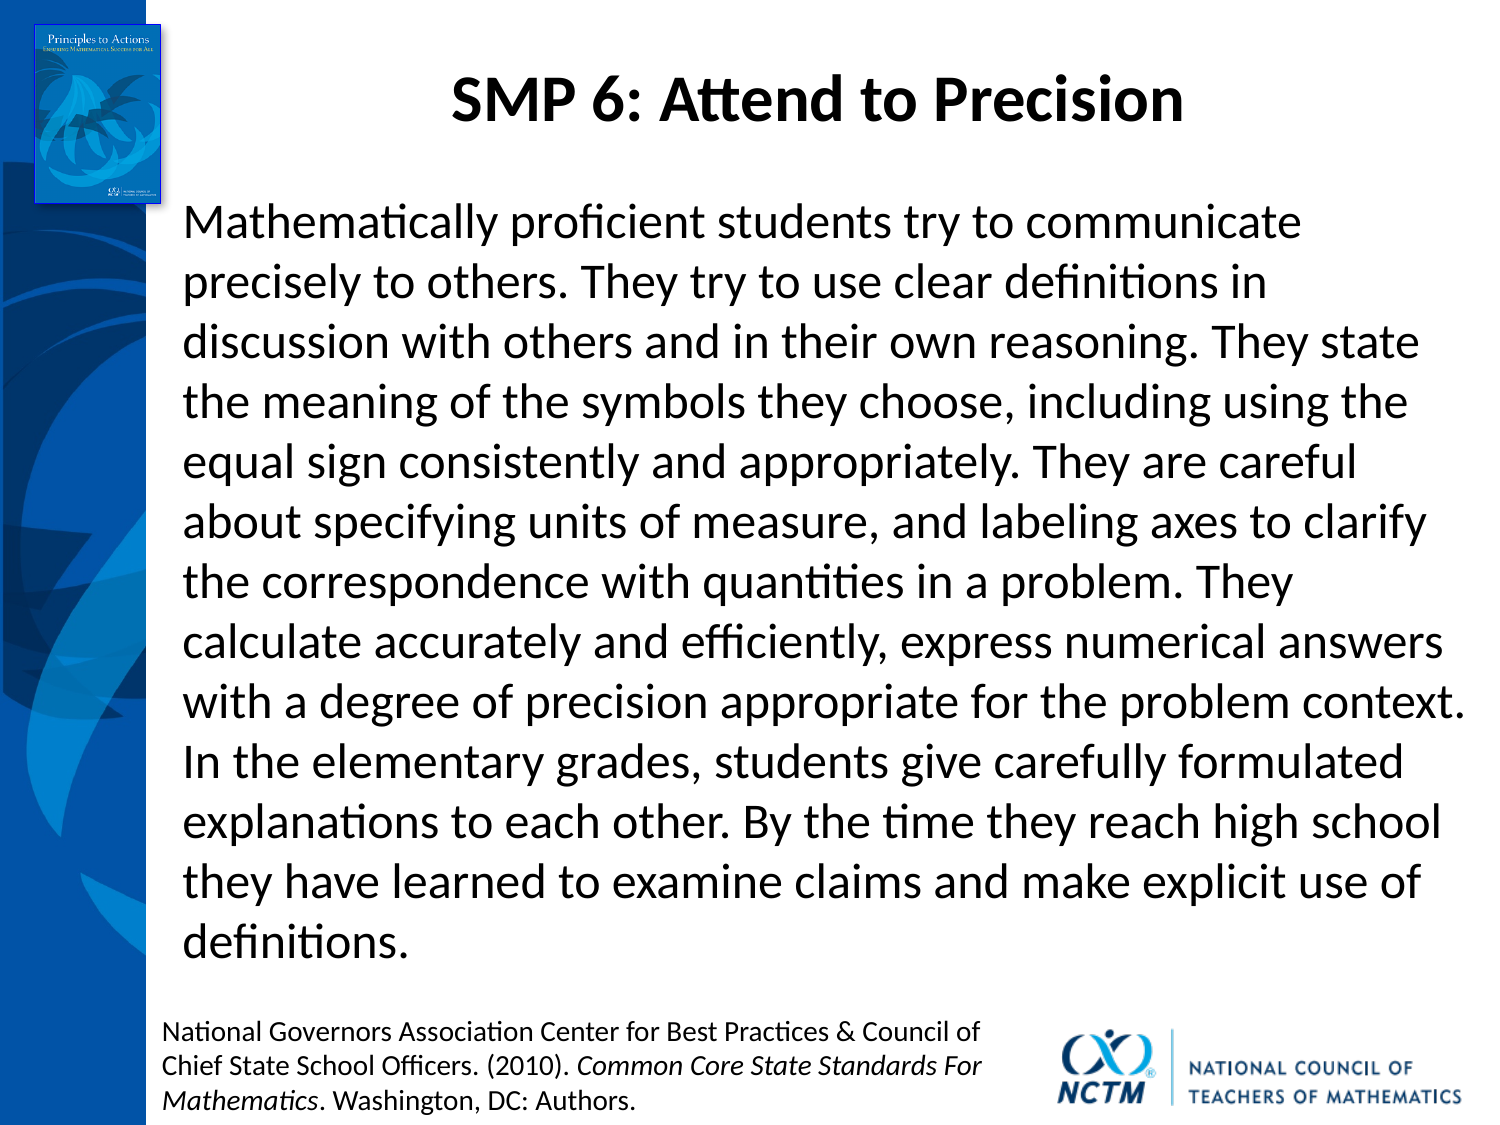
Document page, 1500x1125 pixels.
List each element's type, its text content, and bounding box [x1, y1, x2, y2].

title SMP 6: Attend to Precision [167, 0, 1470, 180]
list Mathematically proficient students try to communicate precisely to others. They try to use clear definitions in discussion with others and in their own reasoning. They state the meaning of the symbols they choose, including using the equal sign consistently and appropriately. They are careful about specifying units of measure, and labeling axes to clarify the correspondence with quantities in a problem. They calculate accurately and efficiently, express numerical answers with a degree of precision appropriate for the problem context. In the elementary grades, students give carefully formulated explanations to each other. By the time they reach high school they have learned to examine claims and make explicit use of definitions. [167, 180, 1485, 1021]
text_box National Governors Association Center for Best Practices & Council of Chief State School Officers. (2010). Common Core State Standards For Mathematics. Washington, DC: Authors. [147, 1004, 1034, 1124]
picture [0, 0, 146, 1125]
picture [35, 25, 160, 203]
